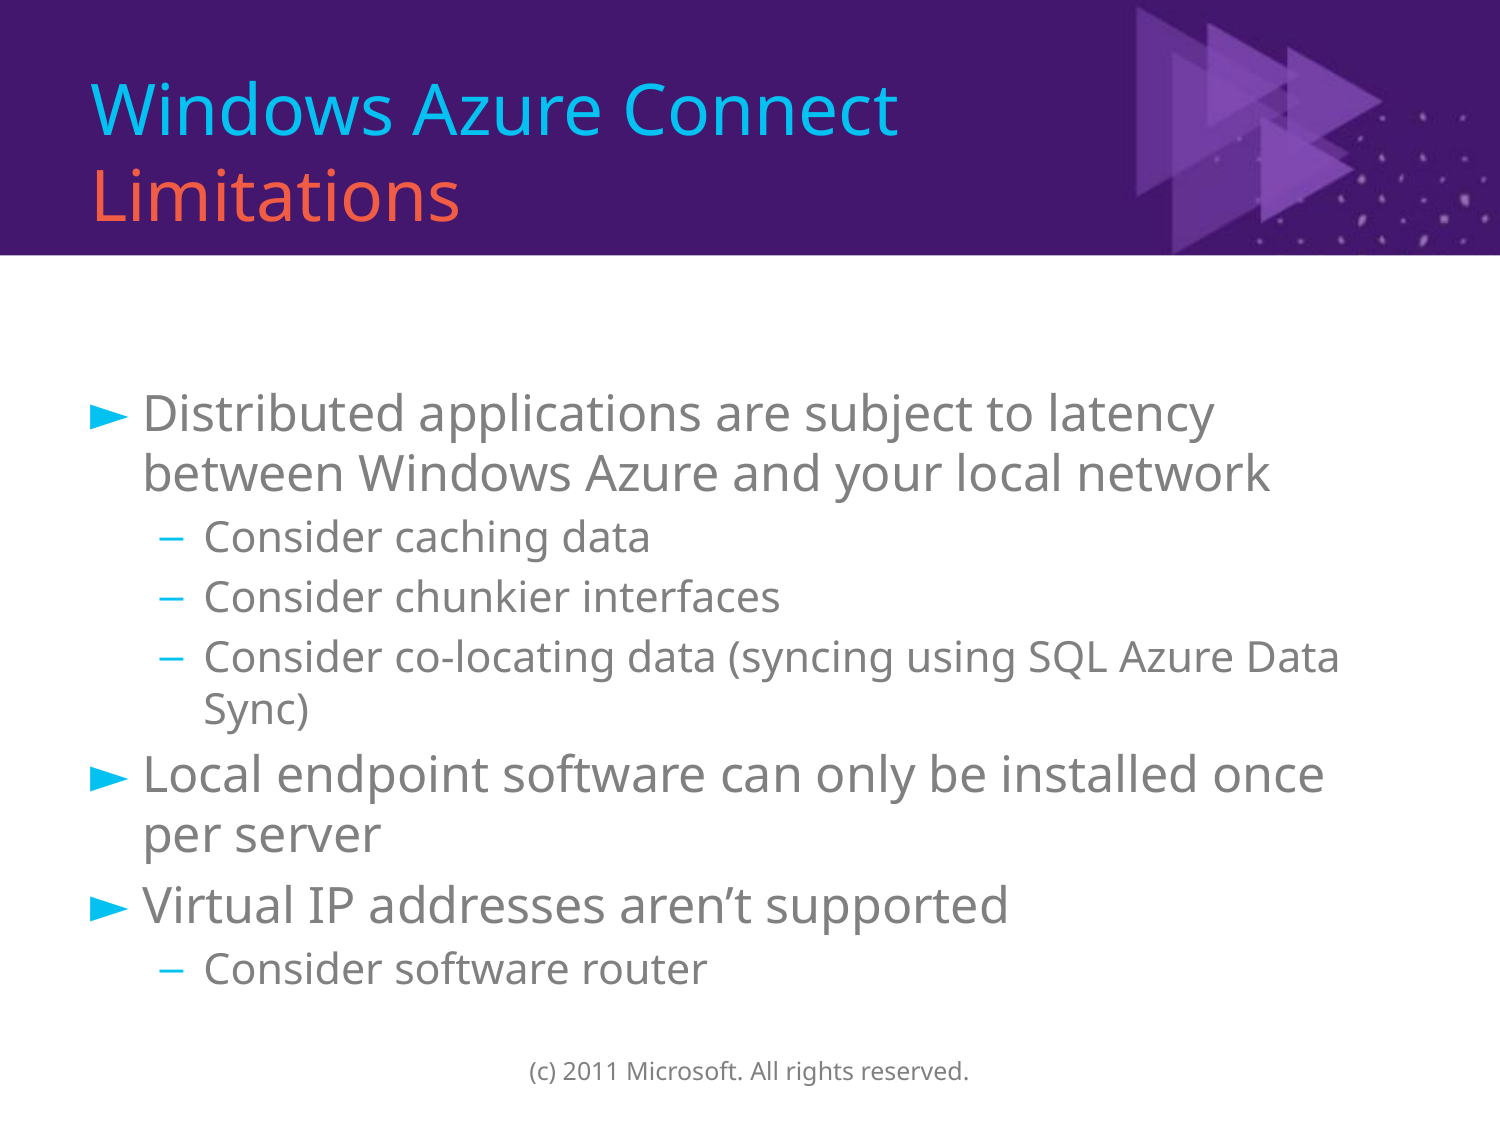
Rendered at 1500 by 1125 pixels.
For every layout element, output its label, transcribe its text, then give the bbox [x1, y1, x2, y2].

picture [0, 0, 1500, 255]
title Windows Azure Connect Limitations [75, 56, 1425, 244]
footer (c) 2011 Microsoft. All rights reserved. [512, 1042, 988, 1103]
list Distributed applications are subject to latency between Windows Azure and your local network Consider caching data Consider chunkier interfaces Consider co-locating data (syncing using SQL Azure Data Sync) Local endpoint software can only be installed once per server Virtual IP addresses aren’t supported Consider software router [75, 373, 1425, 1005]
